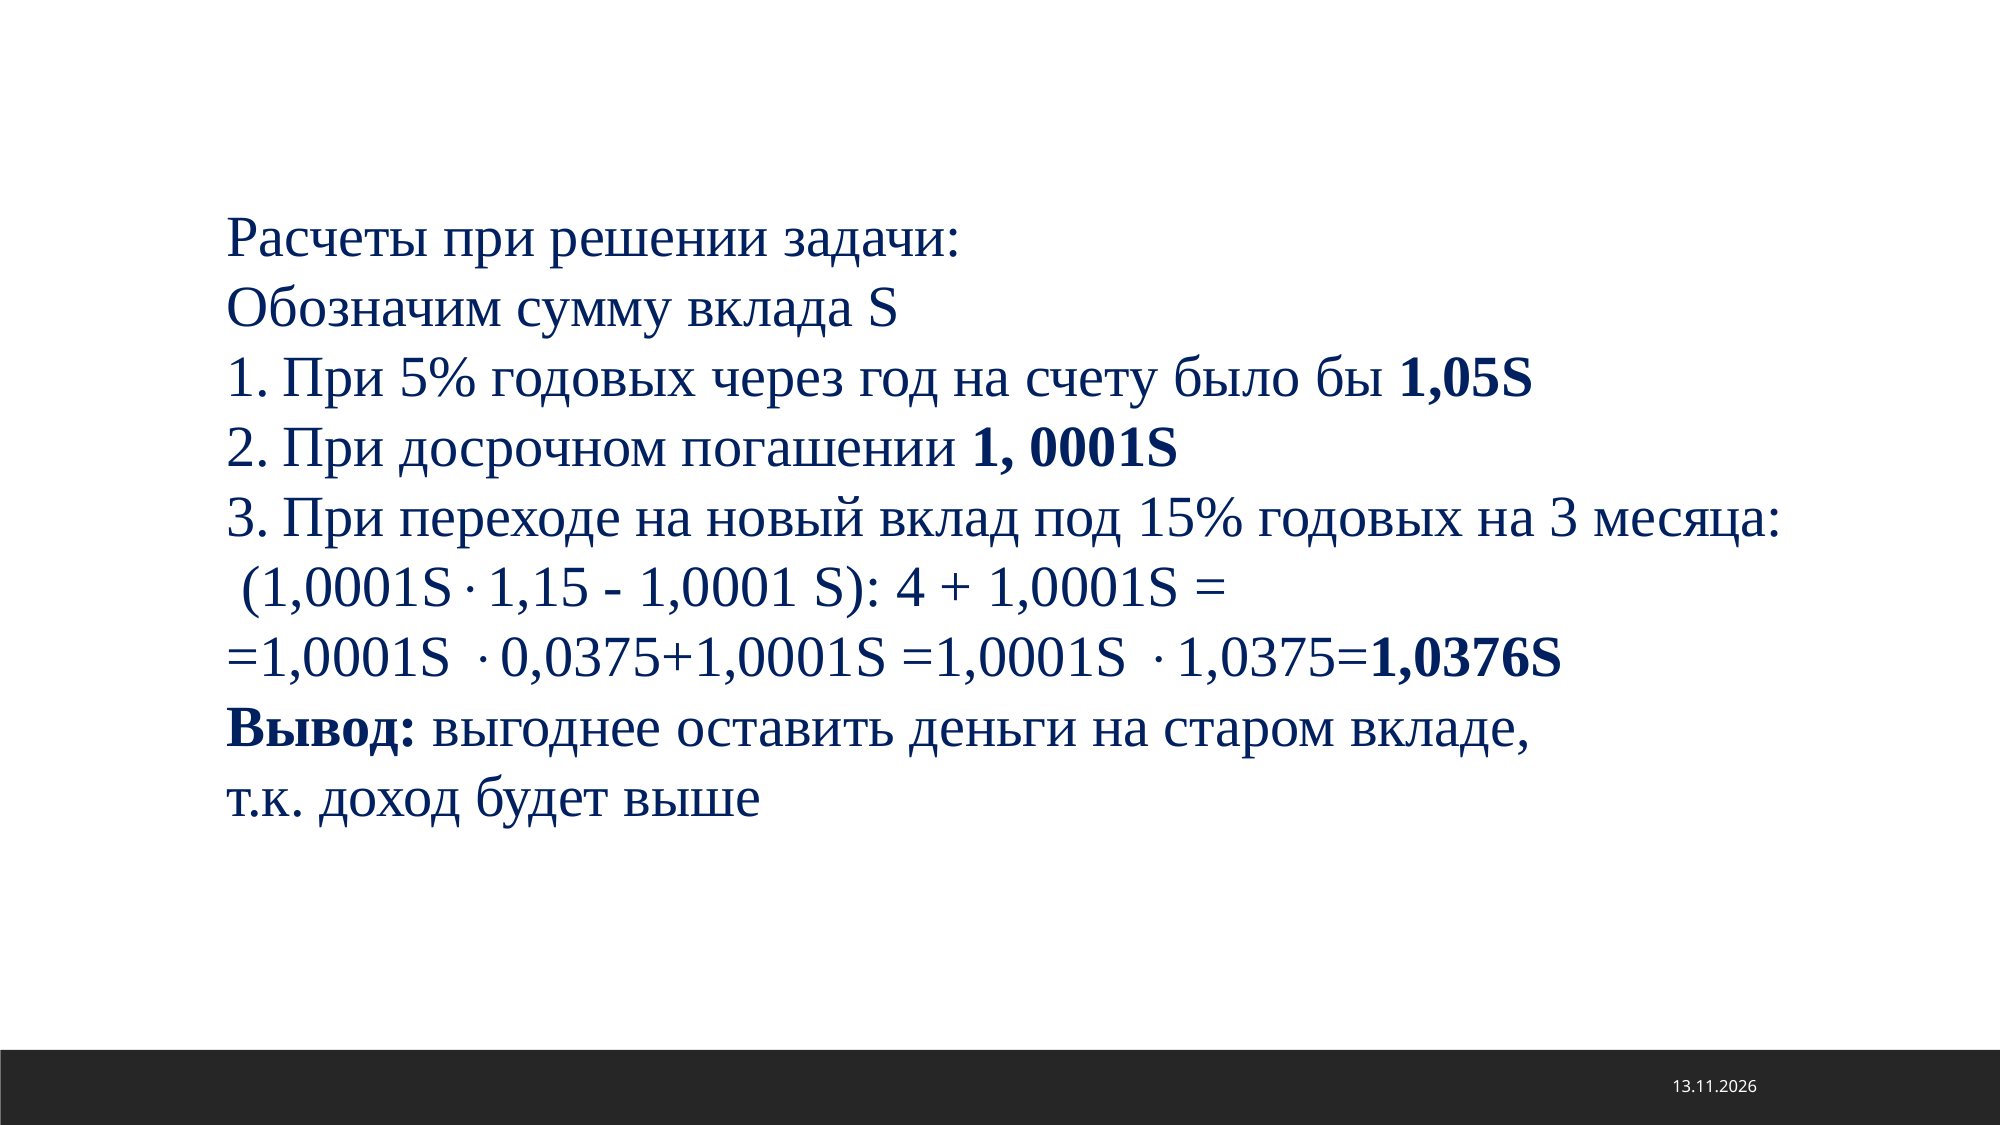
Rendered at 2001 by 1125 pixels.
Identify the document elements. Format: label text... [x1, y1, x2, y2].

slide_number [1348, 1057, 1773, 1118]
text_box Расчеты при решении задачи: Обозначим сумму вклада S При 5% годовых через год на счету было бы 1,05S При досрочном погашении 1, 0001S При переходе на новый вклад под 15% годовых на 3 месяца: (1,0001S1,15 - 1,0001 S): 4 + 1,0001S = =1,0001S 0,0375+1,0001S =1,0001S 1,0375=1,0376S Вывод: выгоднее оставить деньги на старом вкладе, т.к. доход будет выше [211, 191, 1932, 836]
